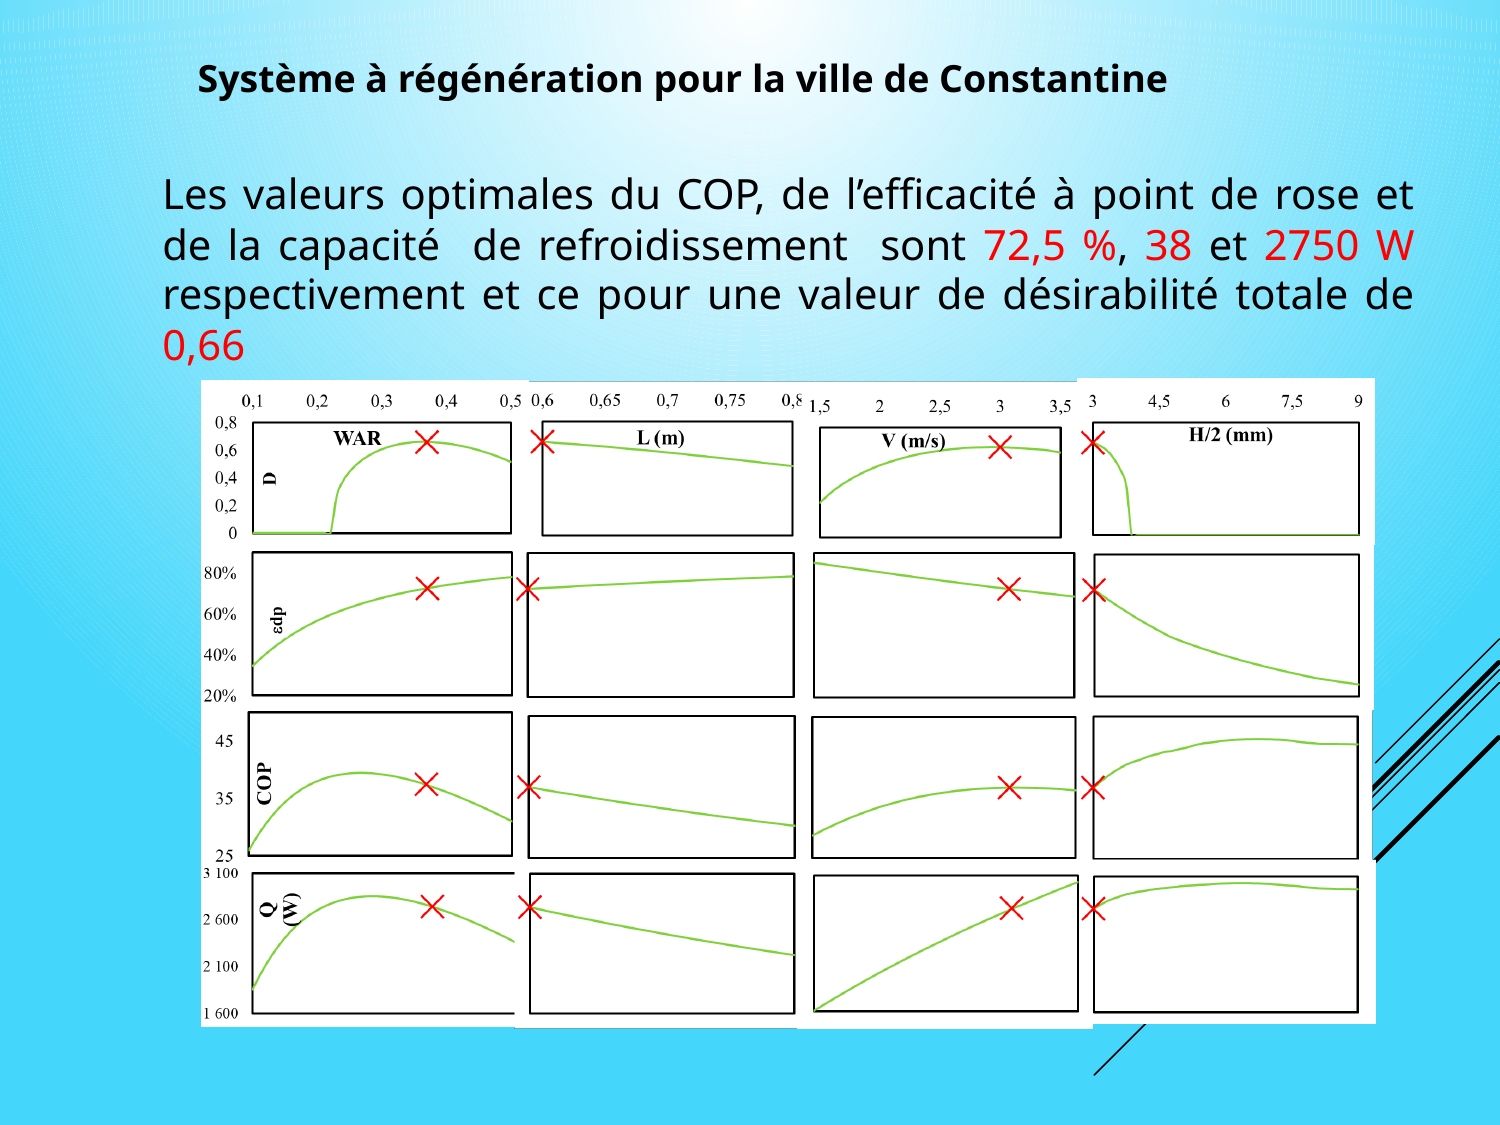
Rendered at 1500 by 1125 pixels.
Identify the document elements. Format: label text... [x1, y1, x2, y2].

text_box Système à régénération pour la ville de Constantine [182, 47, 1294, 108]
text_box Les valeurs optimales du COP, de l’efficacité à point de rose et de la capacité de refroidissement sont 72,5 %, 38 et 2750 W respectivement et ce pour une valeur de désirabilité totale de 0,66 [147, 160, 1430, 376]
picture [201, 378, 1376, 1029]
